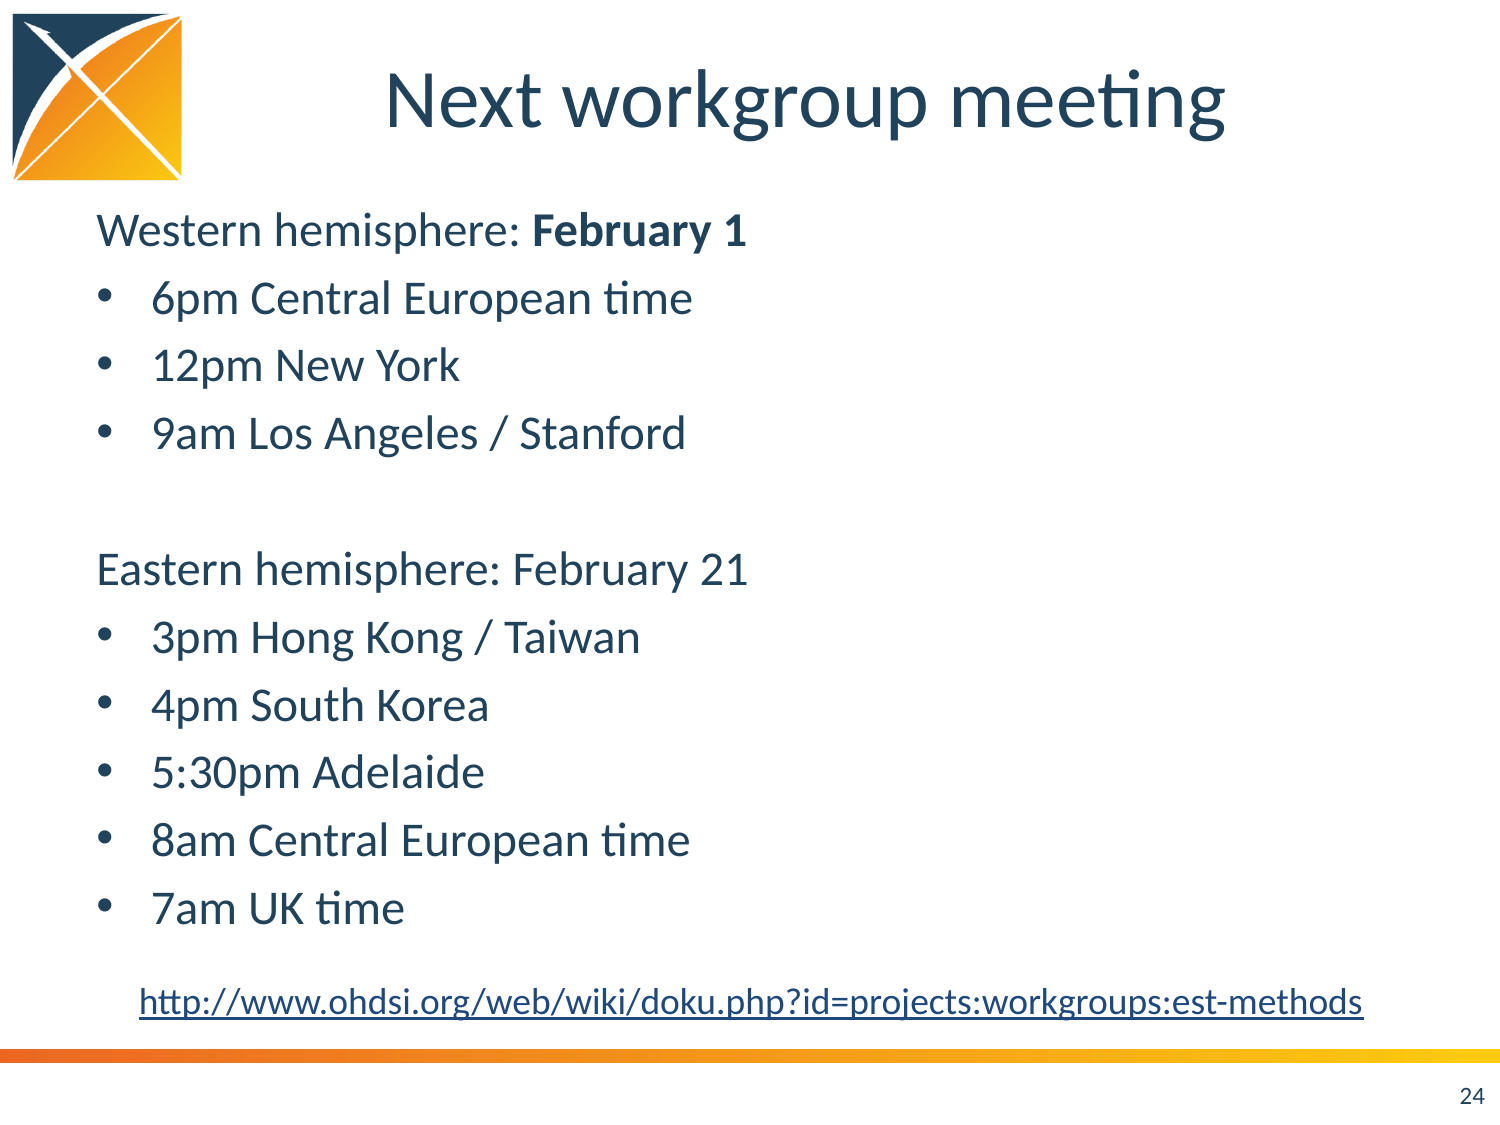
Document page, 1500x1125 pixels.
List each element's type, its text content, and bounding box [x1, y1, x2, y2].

title Next workgroup meeting [187, 24, 1425, 163]
text_box http://www.ohdsi.org/web/wiki/doku.php?id=projects:workgroups:est-methods [123, 969, 1387, 1030]
list Western hemisphere: February 1 6pm Central European time 12pm New York 9am Los Angeles / Stanford Eastern hemisphere: February 21 3pm Hong Kong / Taiwan 4pm South Korea 5:30pm Adelaide 8am Central European time 7am UK time [81, 190, 1432, 947]
slide_number 24 [1149, 1065, 1500, 1125]
picture [0, 0, 206, 200]
